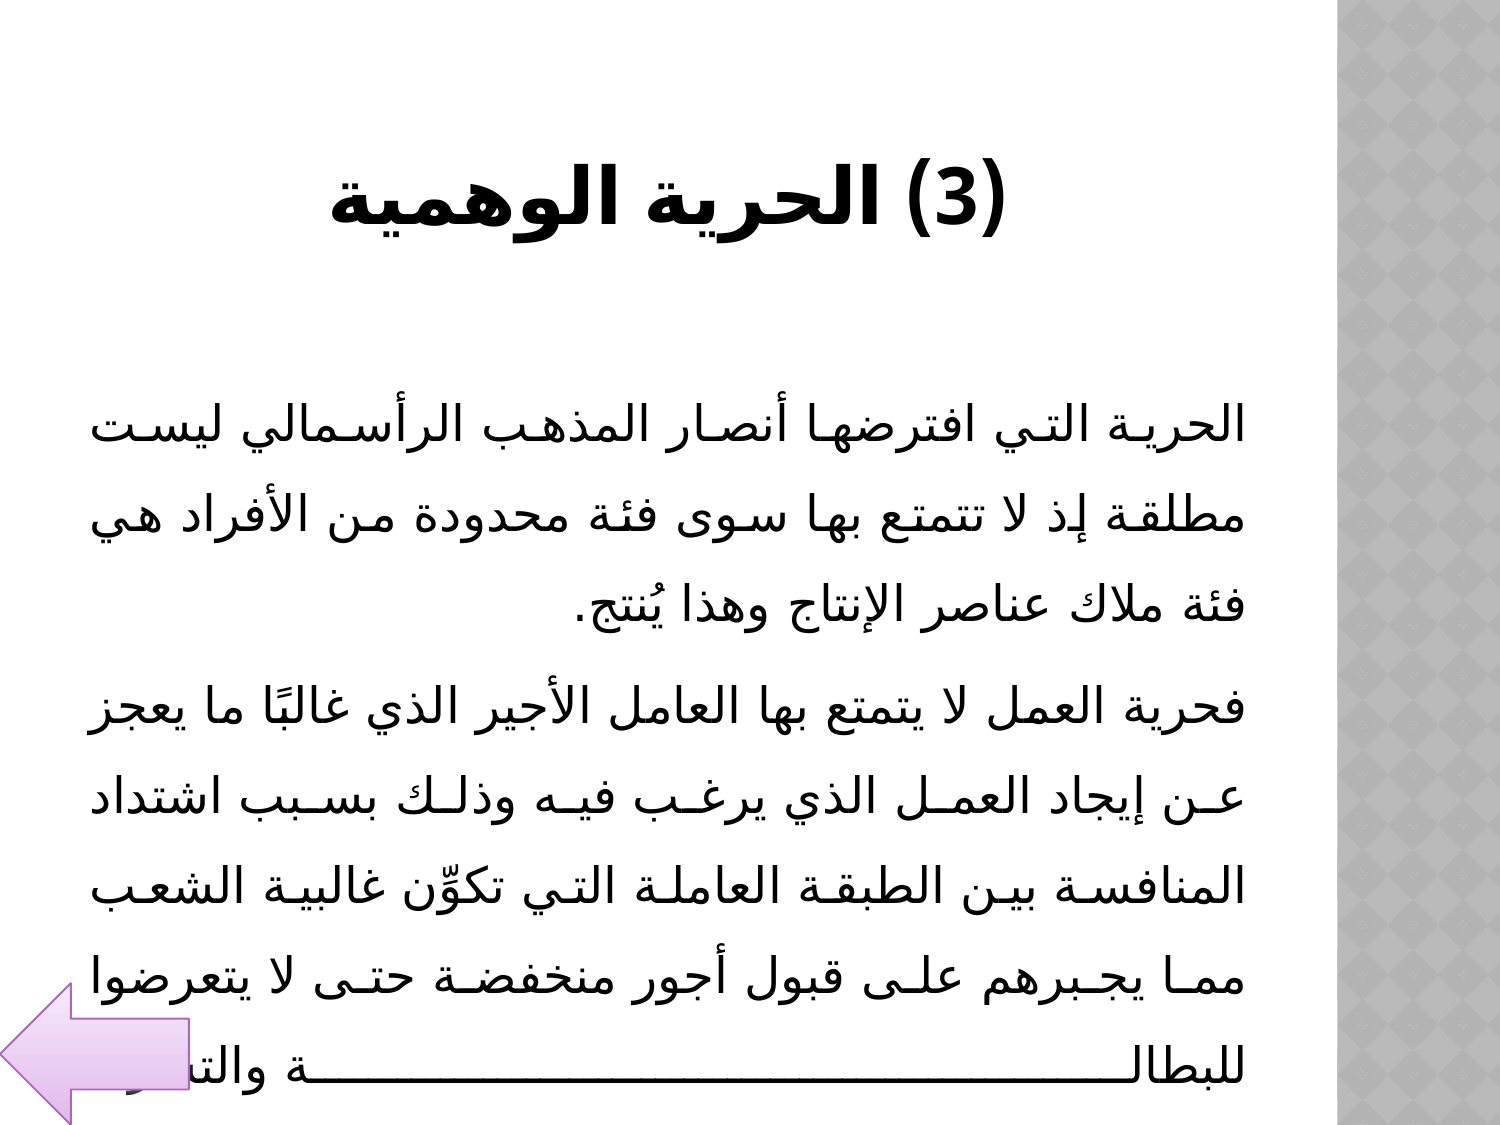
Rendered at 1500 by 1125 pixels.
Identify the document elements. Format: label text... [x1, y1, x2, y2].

list الحرية التي افترضها أنصار المذهب الرأسمالي ليست مطلقة إذ لا تتمتع بها سوى فئة محدودة من الأفراد هي فئة ملاك عناصر الإنتاج وهذا يُنتج. فحرية العمل لا يتمتع بها العامل الأجير الذي غالبًا ما يعجز عن إيجاد العمل الذي يرغب فيه وذلك بسبب اشتداد المنافسة بين الطبقة العاملة التي تكوِّن غالبية الشعب مما يجبرهم على قبول أجور منخفضة حتى لا يتعرضوا للبطالة والتشرد. [75, 264, 1263, 1125]
title (3) الحرية الوهمية [75, 52, 1263, 240]
text_box [0, 982, 190, 1125]
